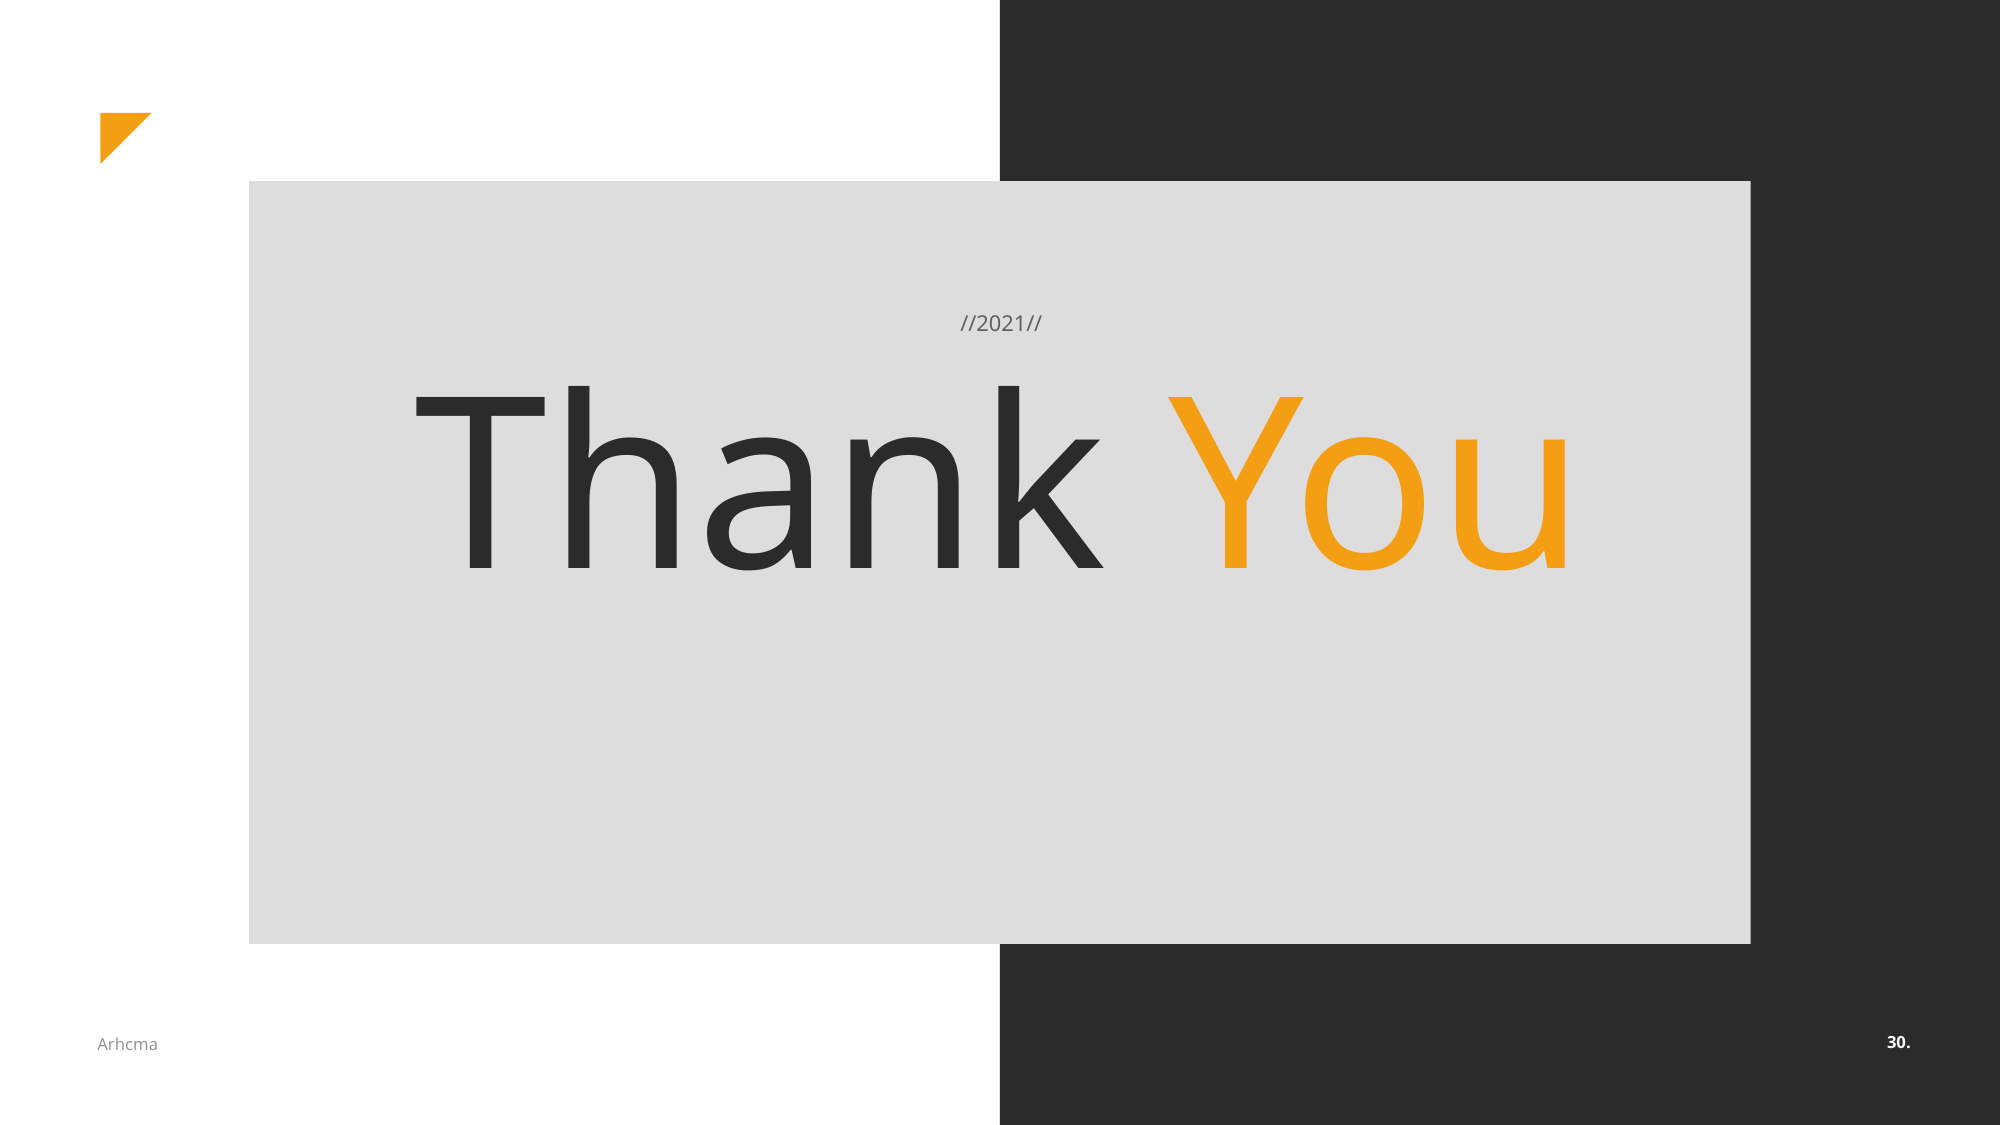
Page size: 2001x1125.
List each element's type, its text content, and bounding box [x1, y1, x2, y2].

picture [249, 181, 1751, 944]
text_box //2021// [931, 288, 1072, 343]
text_box Thank You [330, 376, 1670, 622]
text_box [99, 111, 154, 167]
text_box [83, 1024, 1919, 1062]
